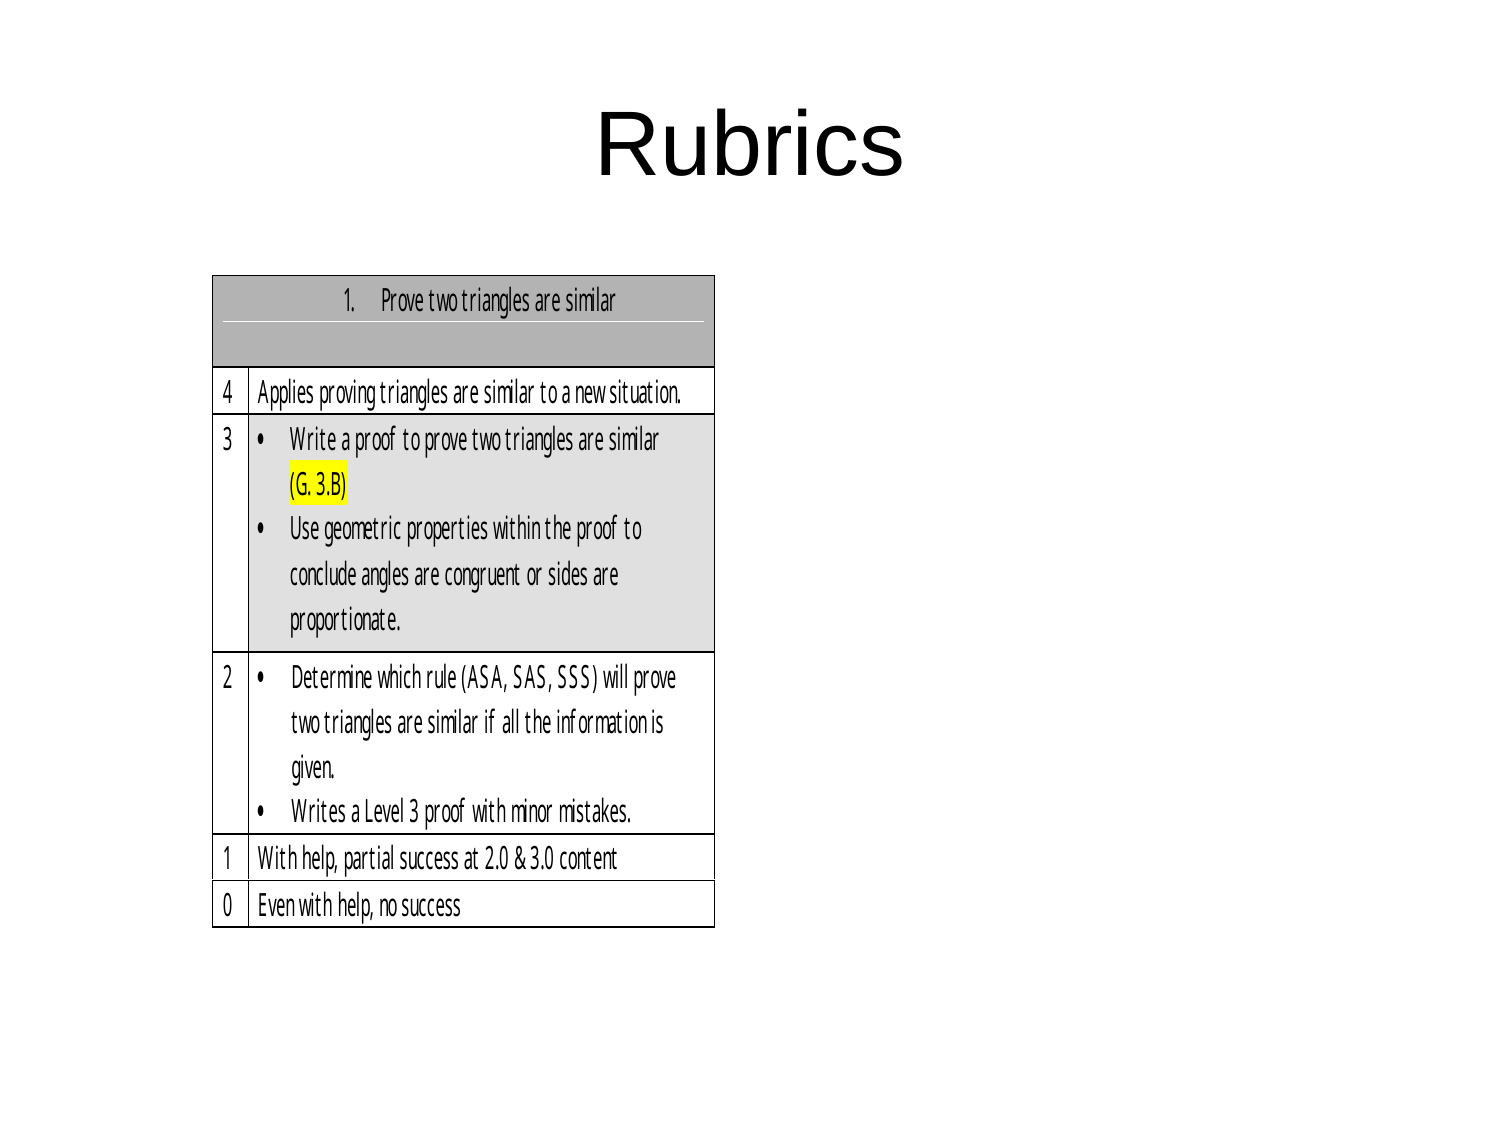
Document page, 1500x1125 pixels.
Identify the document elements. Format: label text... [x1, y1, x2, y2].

title Rubrics [75, 45, 1425, 233]
picture [195, 249, 1222, 930]
